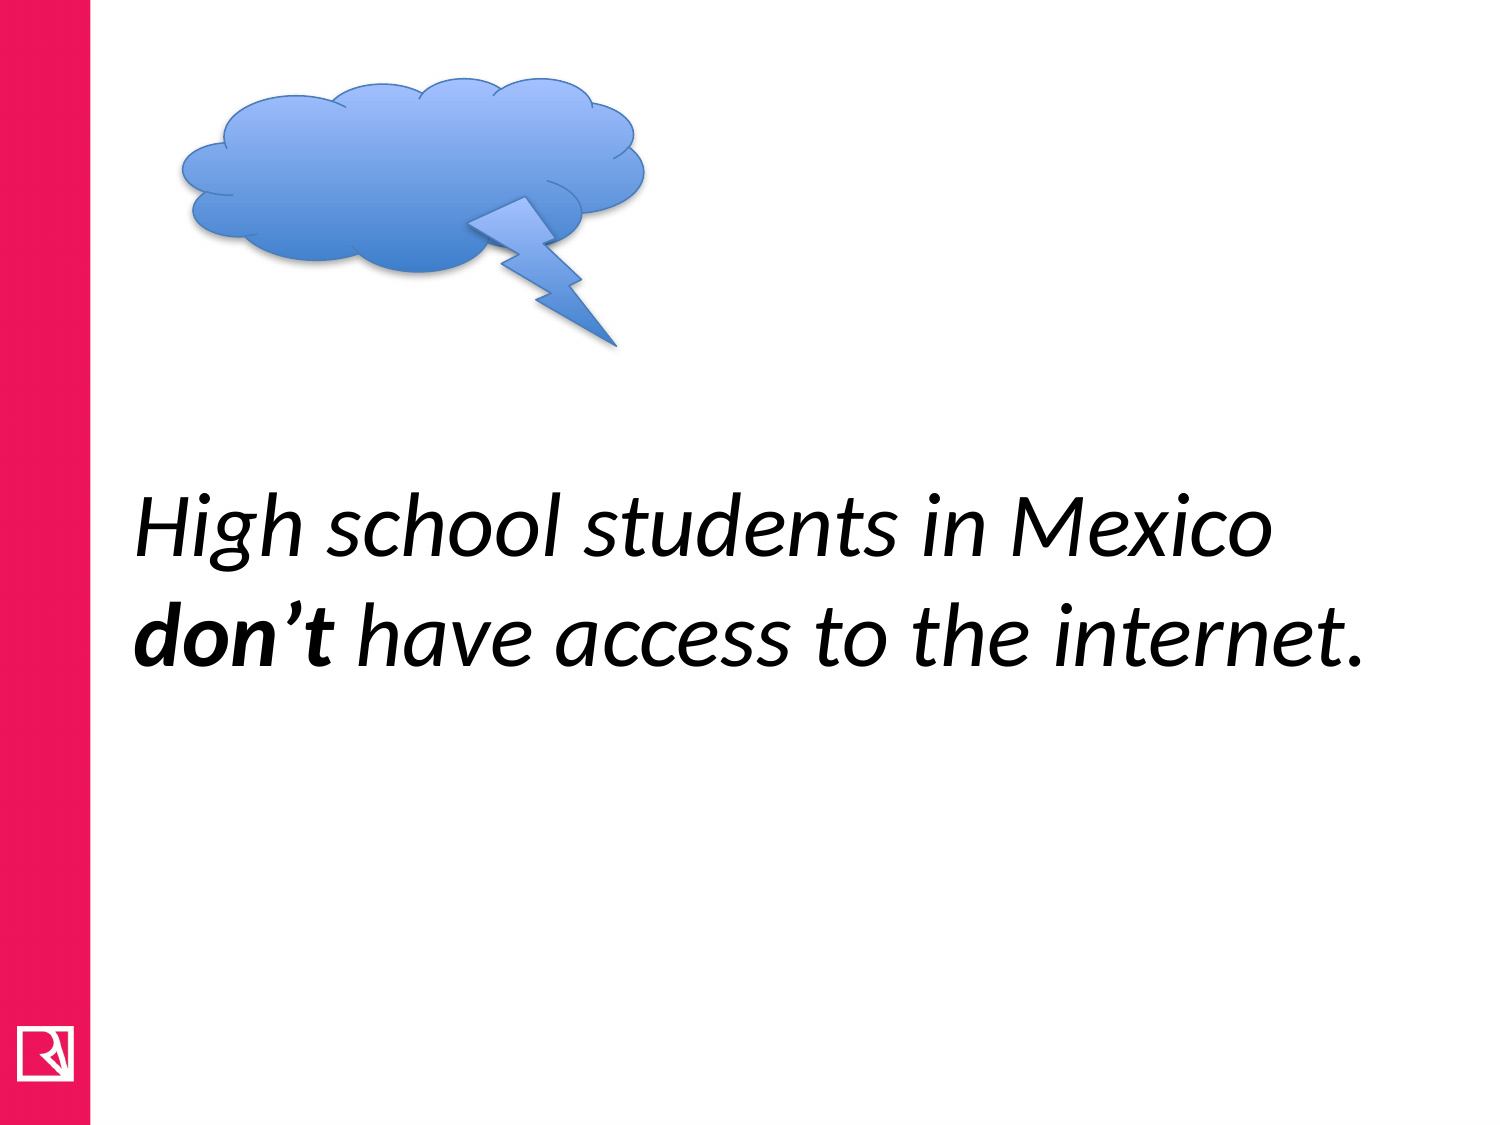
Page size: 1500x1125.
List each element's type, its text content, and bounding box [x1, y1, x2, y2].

text_box [465, 195, 618, 347]
text_box [181, 77, 645, 273]
list High school students in Mexico don’t have access to the internet. [118, 574, 1394, 821]
picture [0, 0, 1500, 1125]
